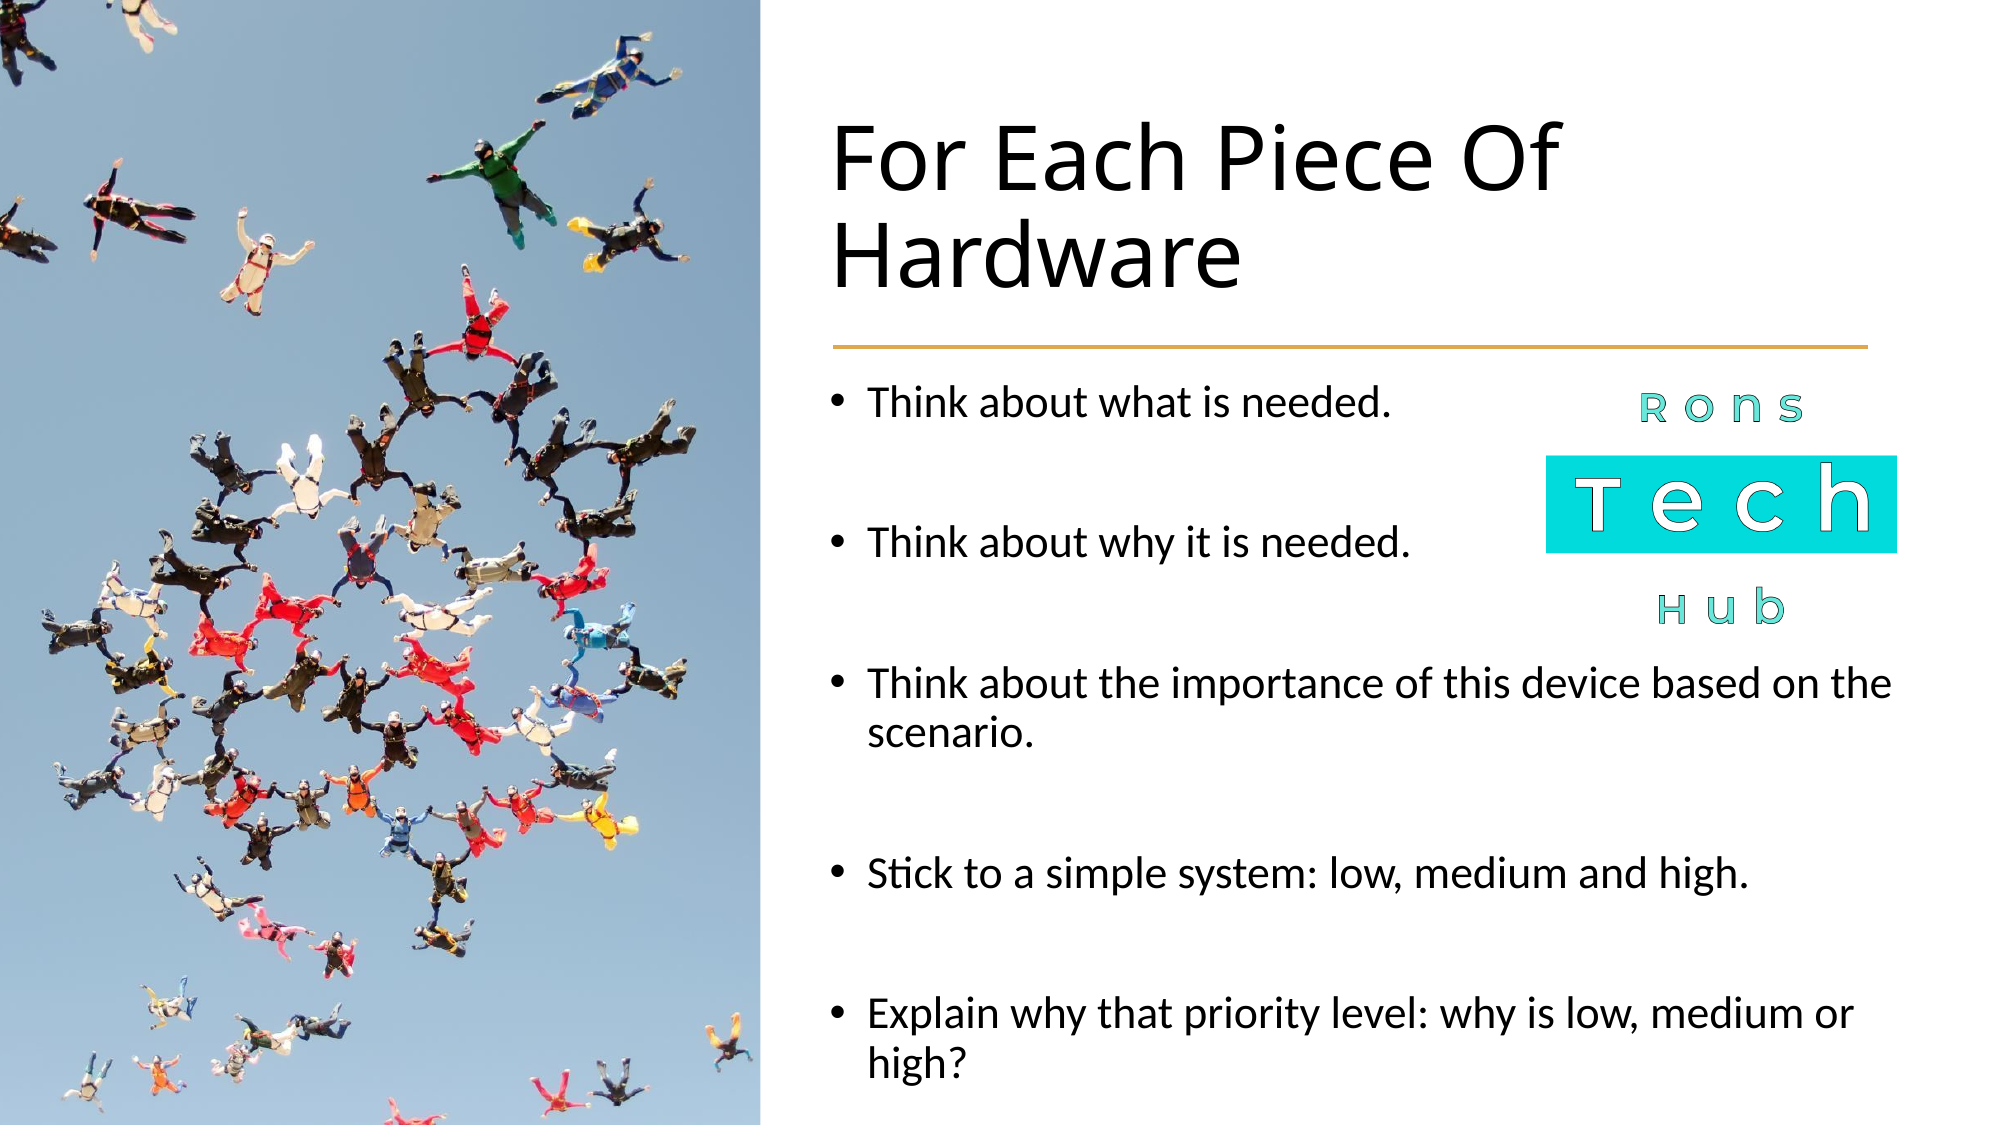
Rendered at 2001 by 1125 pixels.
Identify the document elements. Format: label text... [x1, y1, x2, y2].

picture [1546, 325, 1897, 683]
picture [0, 0, 761, 1125]
list Think about what is needed. Think about why it is needed. Think about the importance of this device based on the scenario. Stick to a simple system: low, medium and high. Explain why that priority level: why is low, medium or high? [814, 370, 1968, 1107]
title For Each Piece Of Hardware [814, 103, 1895, 315]
